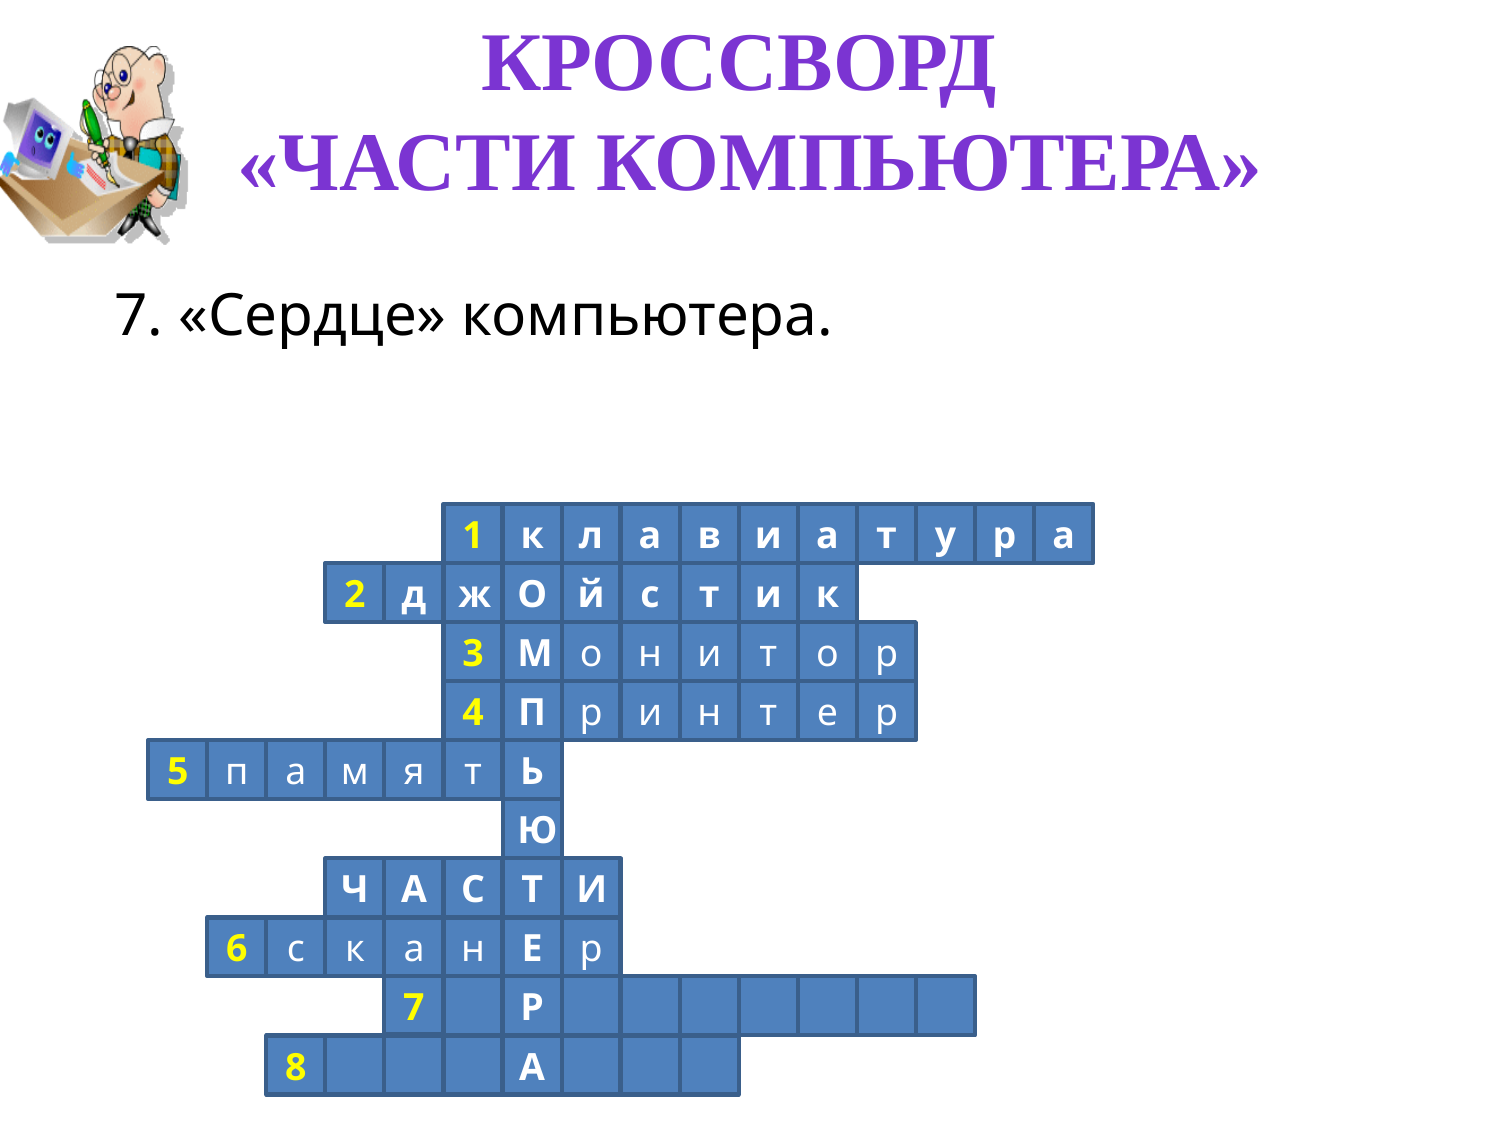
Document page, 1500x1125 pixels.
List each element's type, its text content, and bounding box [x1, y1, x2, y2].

text_box м [327, 738, 386, 801]
text_box и [737, 561, 800, 620]
text_box и [737, 502, 796, 561]
text_box а [618, 502, 678, 561]
text_box п [209, 738, 268, 801]
text_box С [446, 856, 505, 915]
text_box р [564, 915, 623, 974]
text_box А [386, 856, 446, 915]
text_box н [623, 620, 682, 679]
text_box л [560, 502, 618, 561]
text_box р [973, 502, 1032, 565]
text_box а [268, 738, 327, 801]
text_box 3 [441, 620, 505, 679]
text_box П [501, 679, 560, 738]
text_box [446, 1033, 505, 1097]
text_box н [678, 679, 737, 742]
text_box р [855, 679, 918, 742]
text_box [560, 974, 618, 1033]
text_box а [796, 502, 855, 561]
text_box [678, 1033, 741, 1097]
text_box н [446, 915, 505, 974]
text_box у [914, 502, 973, 565]
text_box а [1032, 502, 1095, 565]
text_box 2 [323, 561, 382, 624]
text_box о [799, 620, 859, 679]
text_box р [560, 679, 618, 742]
text_box т [446, 738, 505, 801]
text_box [564, 1033, 618, 1097]
text_box и [682, 620, 741, 679]
text_box Ч [323, 856, 386, 915]
text_box О [501, 561, 560, 620]
text_box 7 [382, 974, 446, 1033]
text_box Е [505, 915, 564, 974]
text_box 4 [441, 679, 501, 738]
text_box ж [441, 561, 501, 620]
text_box т [855, 502, 914, 565]
text_box т [678, 561, 737, 620]
text_box с [268, 915, 327, 978]
text_box р [859, 620, 918, 679]
text_box я [386, 738, 446, 801]
text_box Т [505, 856, 560, 915]
text_box к [501, 502, 560, 561]
text_box А [505, 1033, 564, 1097]
text_box й [560, 561, 618, 620]
text_box в [678, 502, 737, 561]
text_box к [800, 561, 859, 620]
text_box т [741, 620, 800, 679]
text_box Р [505, 974, 560, 1033]
text_box 6 [205, 915, 268, 978]
text_box т [737, 679, 796, 742]
text_box [737, 974, 796, 1037]
text_box [859, 974, 918, 1037]
text_box к [327, 915, 386, 978]
text_box И [560, 856, 623, 915]
text_box [386, 1033, 446, 1097]
text_box [327, 1033, 386, 1097]
text_box [678, 974, 737, 1033]
text_box [918, 974, 977, 1037]
text_box д [382, 561, 441, 624]
text_box М [505, 620, 564, 679]
text_box 8 [264, 1033, 327, 1097]
text_box [446, 974, 505, 1033]
text_box [618, 1033, 678, 1097]
picture [0, 46, 181, 240]
text_box 5 [146, 738, 209, 801]
text_box Ь [505, 738, 564, 797]
text_box [796, 974, 859, 1037]
text_box с [618, 561, 678, 620]
text_box Ю [501, 797, 564, 856]
text_box [618, 974, 678, 1033]
text_box и [618, 679, 678, 742]
text_box е [796, 679, 855, 742]
text_box 7. «Сердце» компьютера. [81, 269, 1418, 355]
text_box Кроссворд «Части компьютера» [0, 0, 1500, 215]
text_box о [564, 620, 623, 679]
text_box а [386, 915, 446, 974]
text_box 1 [441, 502, 501, 561]
